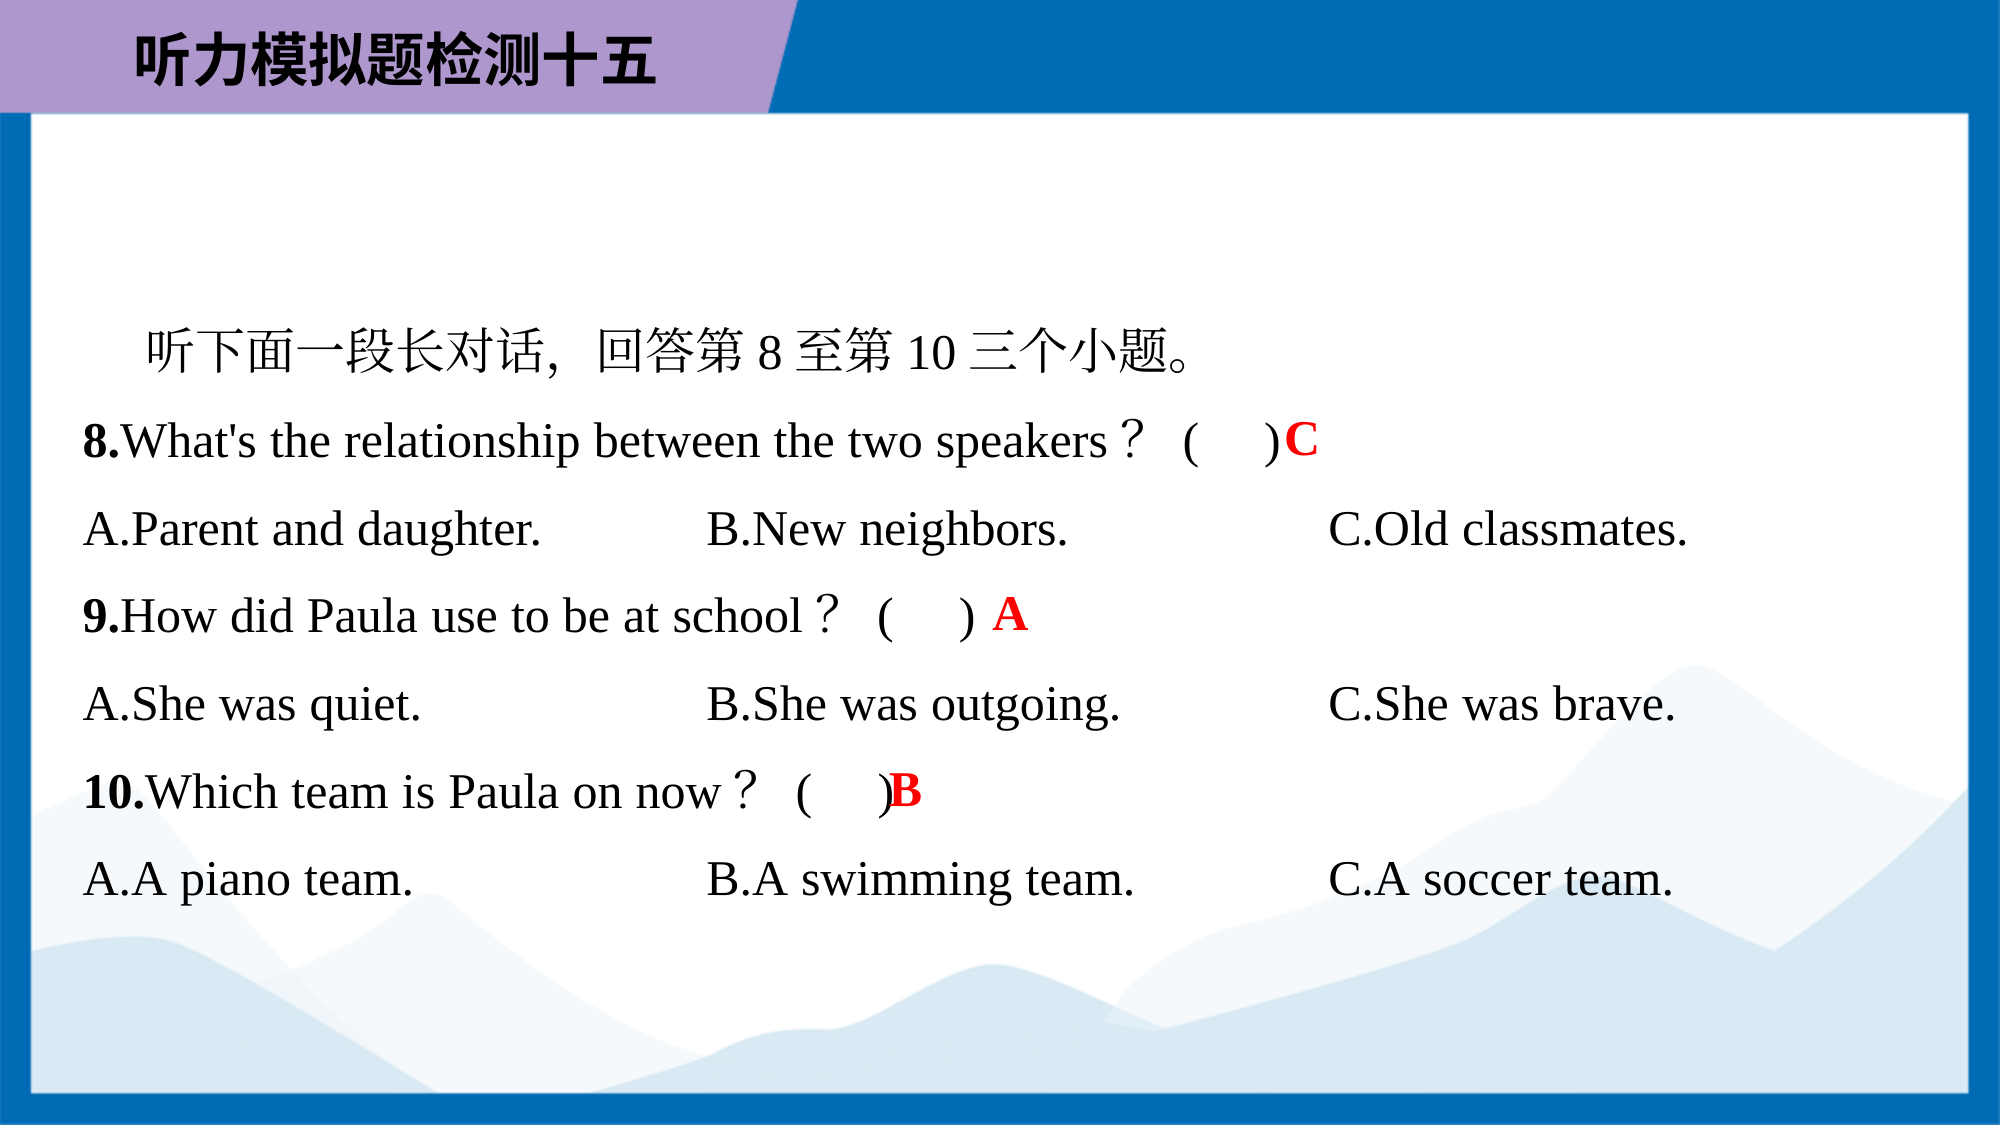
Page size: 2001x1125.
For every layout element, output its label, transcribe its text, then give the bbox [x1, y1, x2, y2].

text_box A.A piano team. B.A swimming team. C.A soccer team. [82, 818, 1917, 897]
text_box 9.How did Paula use to be at school？( ) [82, 555, 1917, 633]
text_box 听下面一段长对话，回答第8至第10三个小题。 [82, 292, 1917, 371]
text_box 8.What's the relationship between the two speakers？( ) [82, 379, 1917, 458]
text_box A [974, 553, 1047, 632]
text_box A.She was quiet. B.She was outgoing. C.She was brave. [82, 642, 1917, 721]
text_box 10.Which team is Paula on now？( ) [82, 730, 1917, 809]
text_box B [870, 728, 941, 808]
text_box A.Parent and daughter. B.New neighbors. C.Old classmates. [82, 467, 1917, 546]
picture [0, 0, 2000, 1125]
text_box C [1265, 377, 1339, 457]
